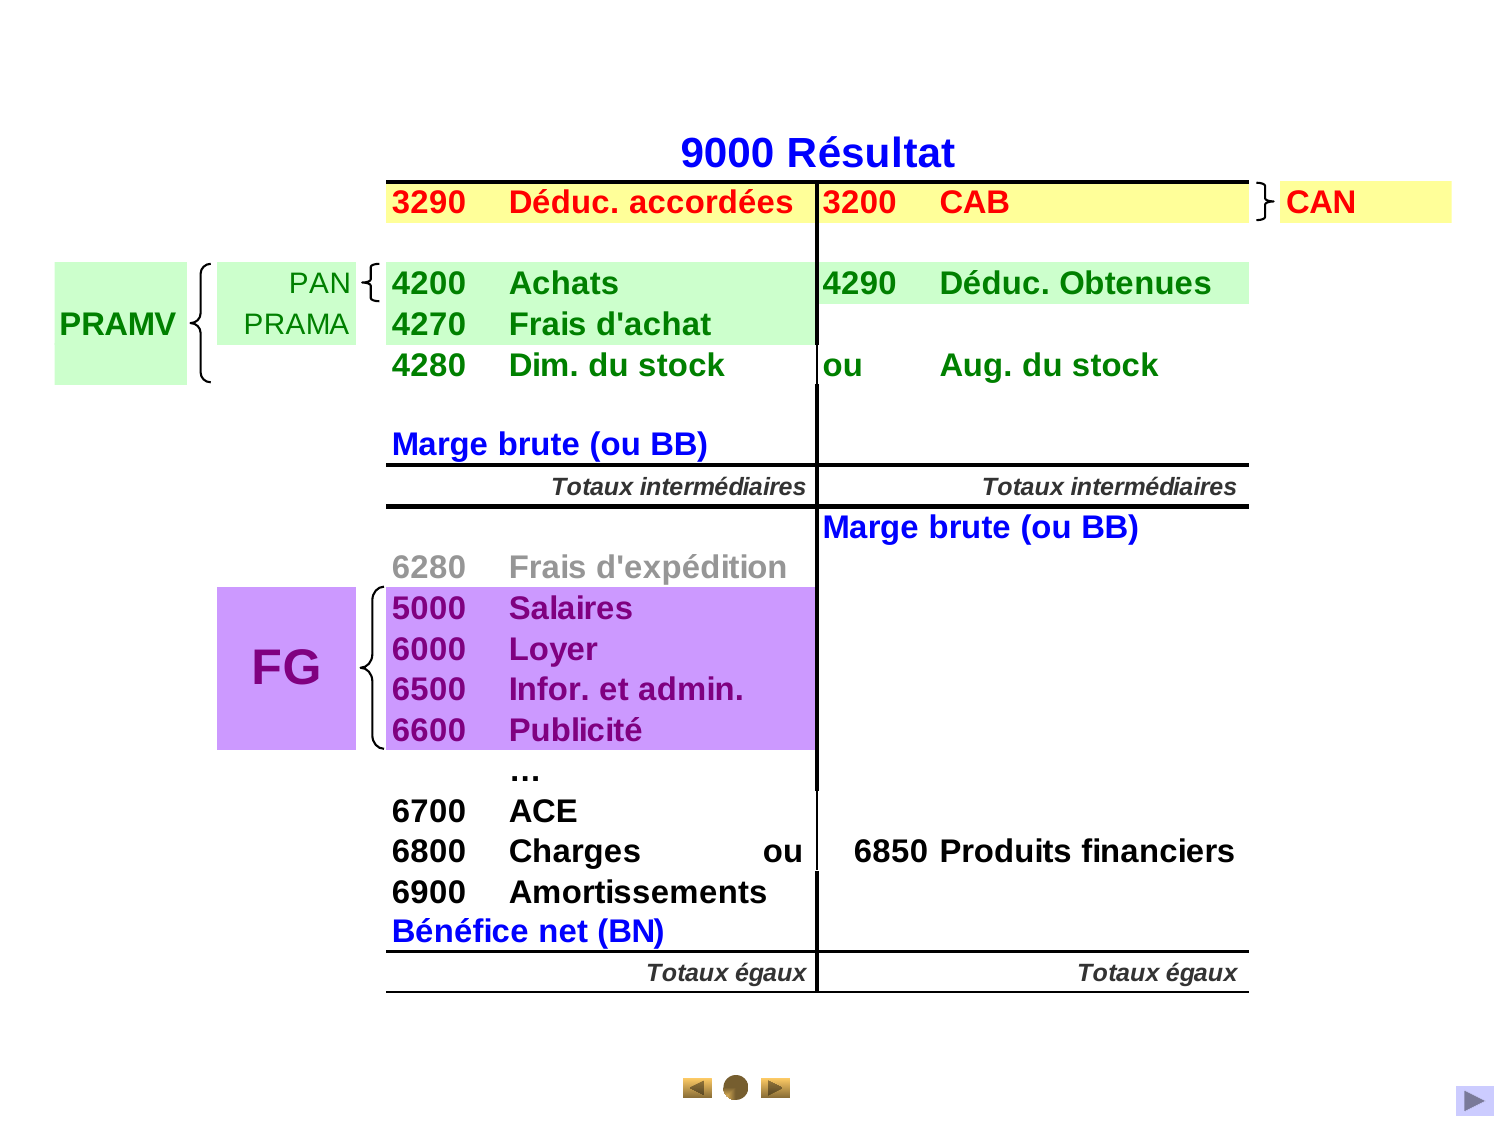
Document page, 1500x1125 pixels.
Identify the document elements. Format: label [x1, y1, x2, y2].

text_box [1456, 1086, 1494, 1116]
text_box [53, 124, 1454, 994]
